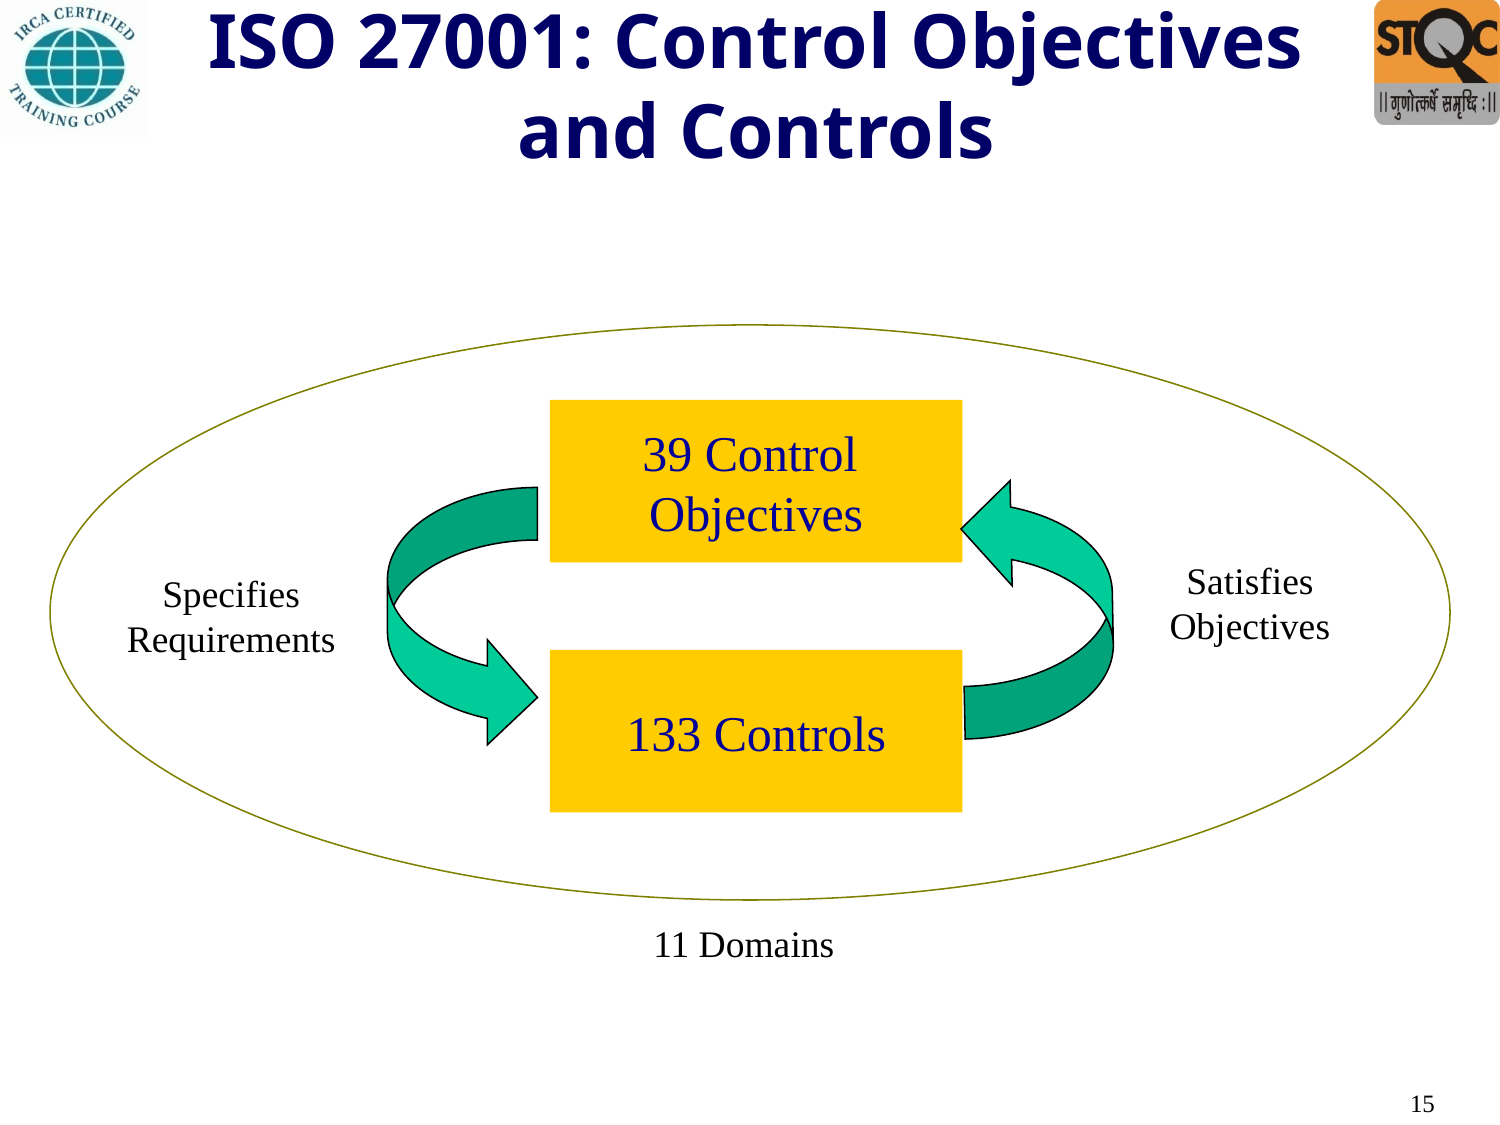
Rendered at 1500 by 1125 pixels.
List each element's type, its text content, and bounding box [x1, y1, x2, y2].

picture [1374, 0, 1500, 125]
text_box [50, 324, 1451, 901]
picture [0, 0, 150, 137]
title ISO 27001: Control Objectives and Controls [137, 23, 1376, 145]
text_box 11 Domains [612, 912, 875, 973]
text_box [960, 480, 1114, 740]
slide_number 15 [1137, 1049, 1451, 1113]
